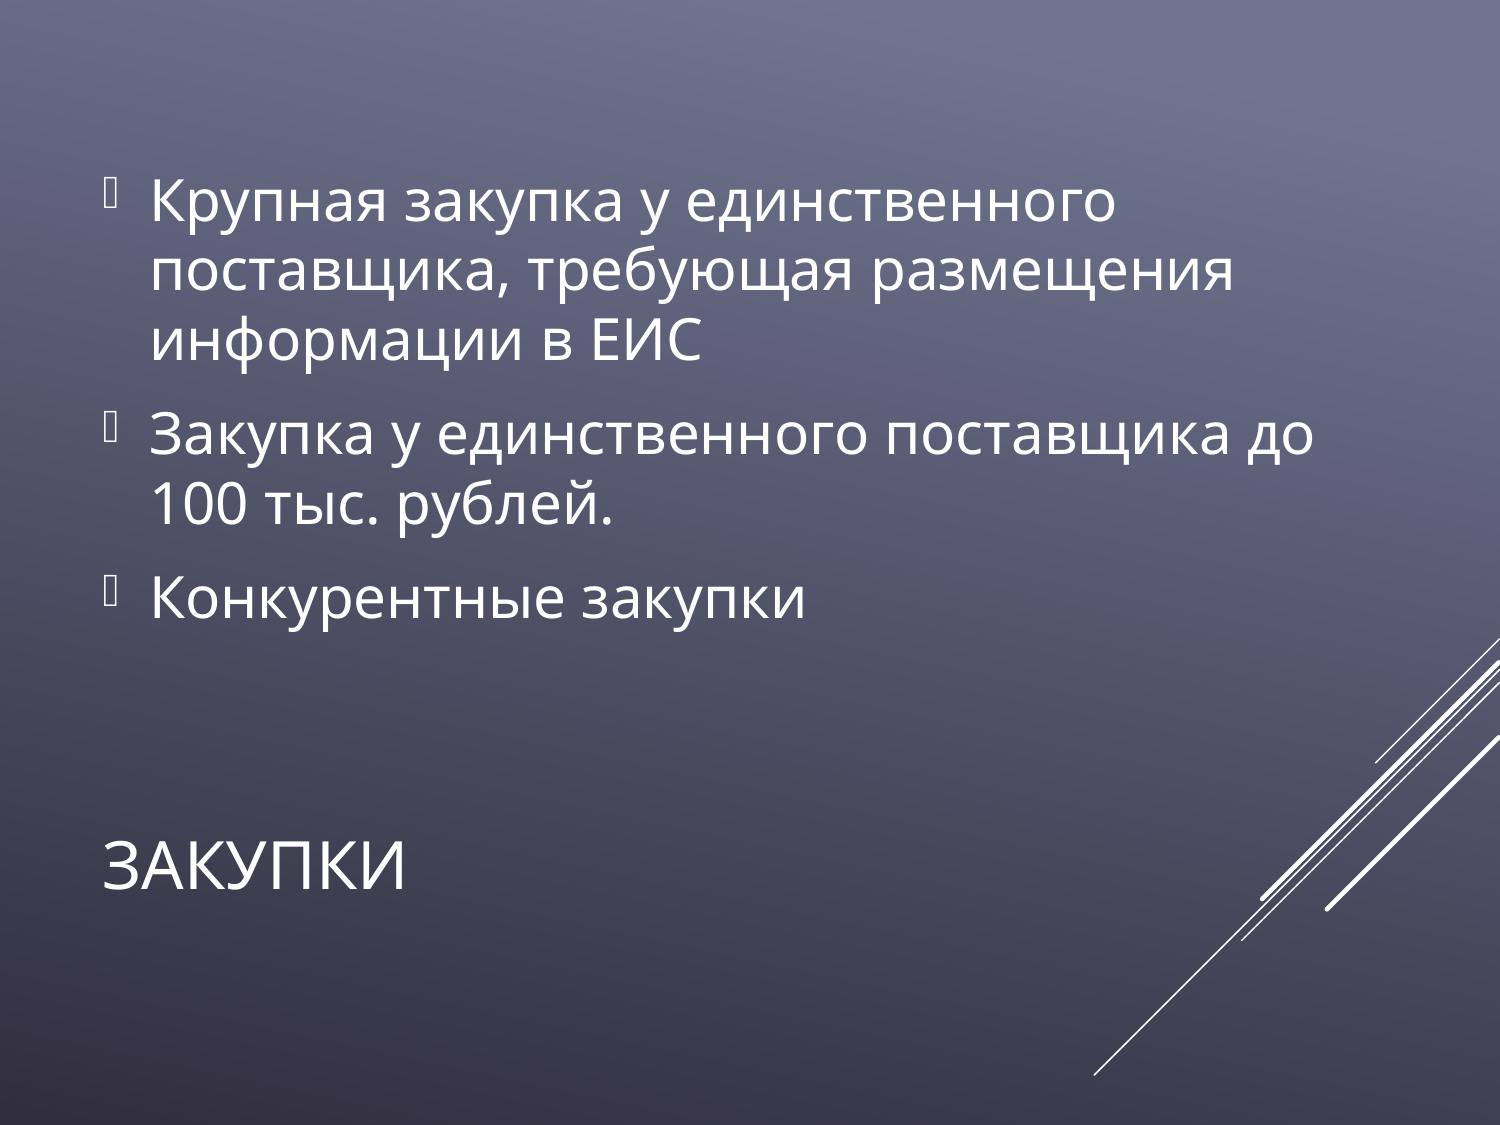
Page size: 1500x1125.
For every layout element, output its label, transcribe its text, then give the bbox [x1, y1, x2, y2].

list Крупная закупка у единственного поставщика, требующая размещения информации в ЕИС Закупка у единственного поставщика до 100 тыс. рублей. Конкурентные закупки [87, 87, 1339, 706]
title закупки [87, 737, 1163, 988]
